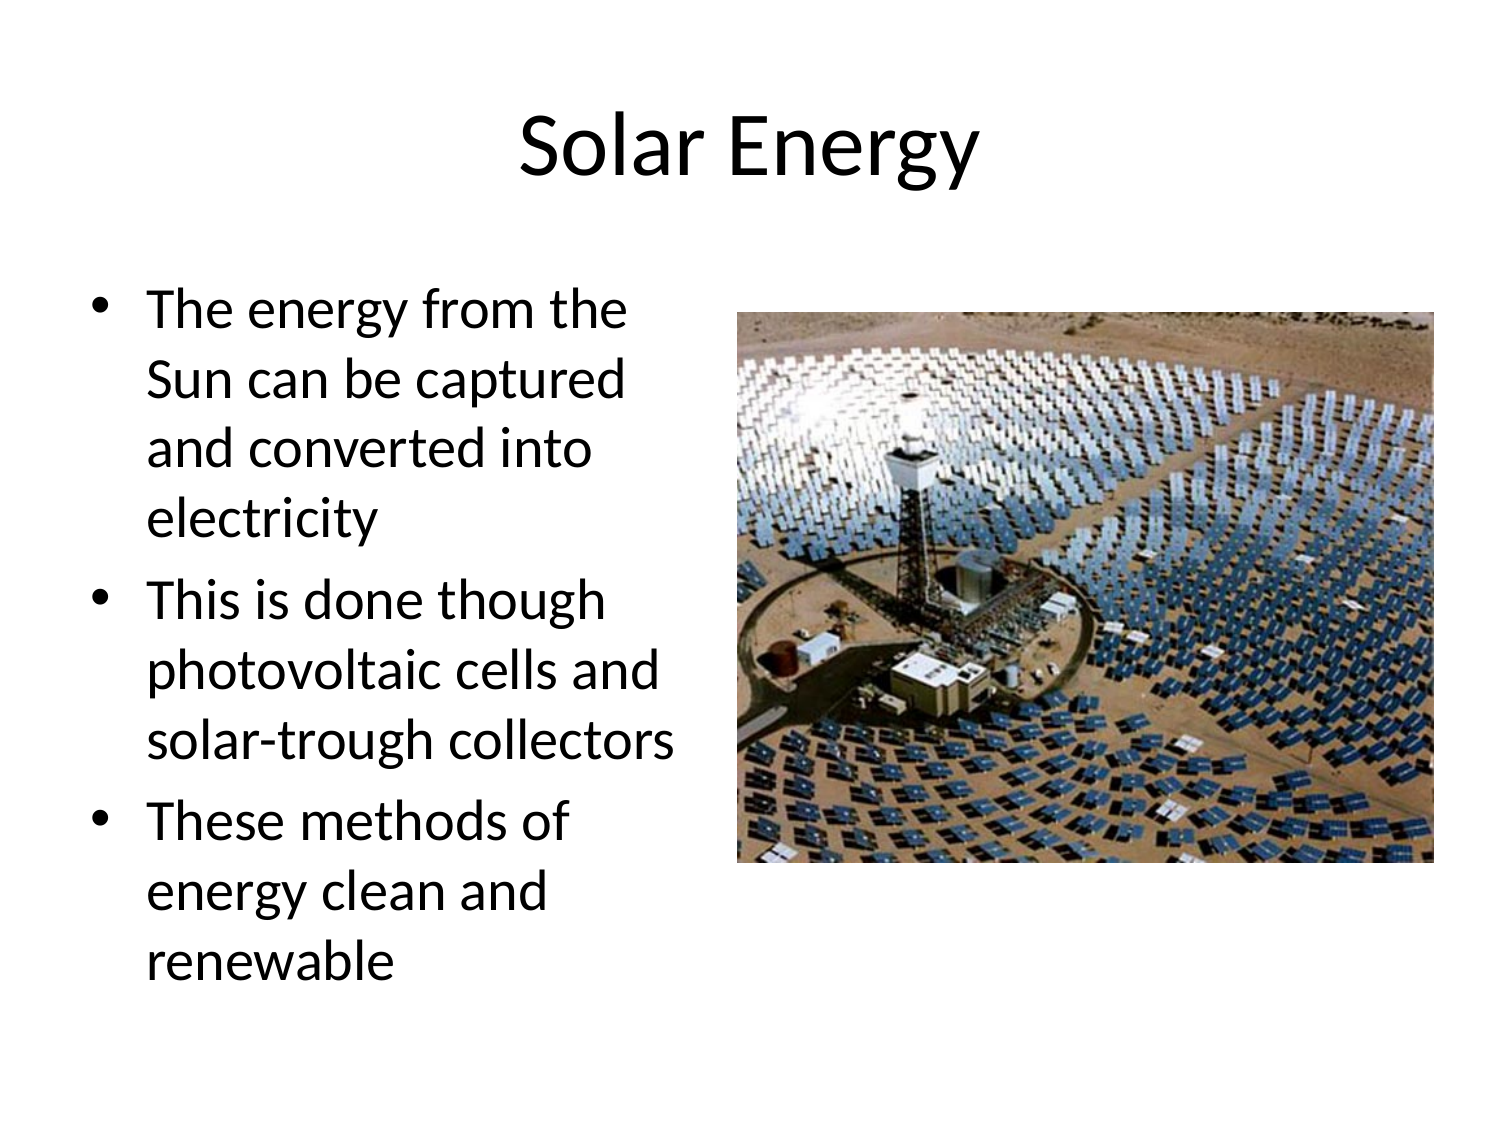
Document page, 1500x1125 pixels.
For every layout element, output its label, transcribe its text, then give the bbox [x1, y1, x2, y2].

picture [737, 312, 1435, 863]
title Solar Energy [75, 45, 1425, 233]
list The energy from the Sun can be captured and converted into electricity This is done though photovoltaic cells and solar-trough collectors These methods of energy clean and renewable [75, 262, 738, 1005]
